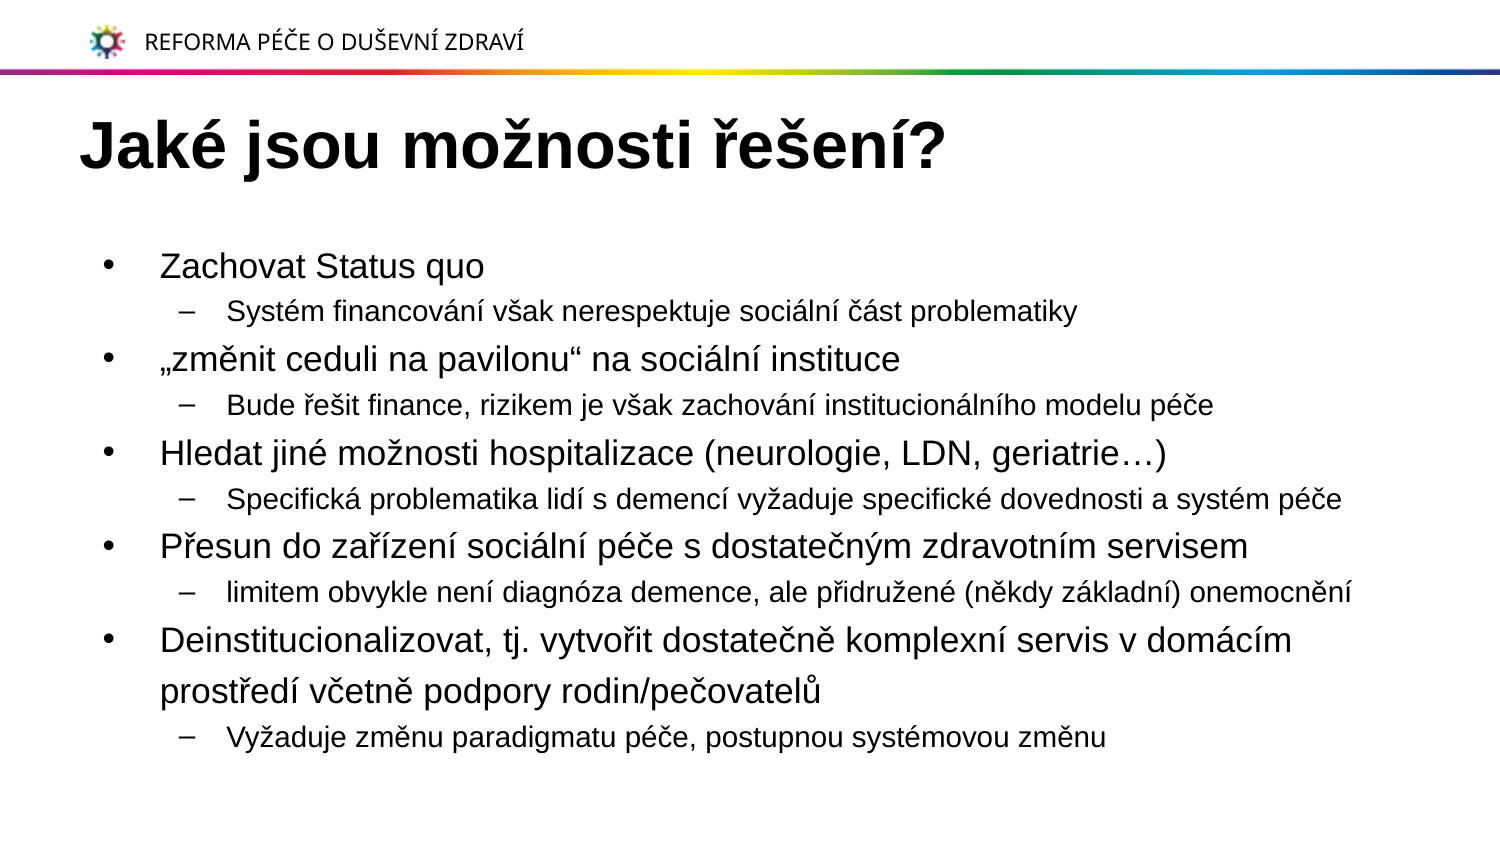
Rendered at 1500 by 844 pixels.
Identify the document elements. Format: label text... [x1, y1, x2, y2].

title Jaké jsou možnosti řešení? [64, 87, 1388, 197]
list Zachovat Status quo Systém financování však nerespektuje sociální část problematiky „změnit ceduli na pavilonu“ na sociální instituce Bude řešit finance, rizikem je však zachování institucionálního modelu péče Hledat jiné možnosti hospitalizace (neurologie, LDN, geriatrie…) Specifická problematika lidí s demencí vyžaduje specifické dovednosti a systém péče Přesun do zařízení sociální péče s dostatečným zdravotním servisem limitem obvykle není diagnóza demence, ale přidružené (někdy základní) onemocnění Deinstitucionalizovat, tj. vytvořit dostatečně komplexní servis v domácím prostředí včetně podpory rodin/pečovatelů Vyžaduje změnu paradigmatu péče, postupnou systémovou změnu [87, 226, 1436, 774]
picture [90, 25, 125, 59]
picture [0, 67, 1500, 75]
